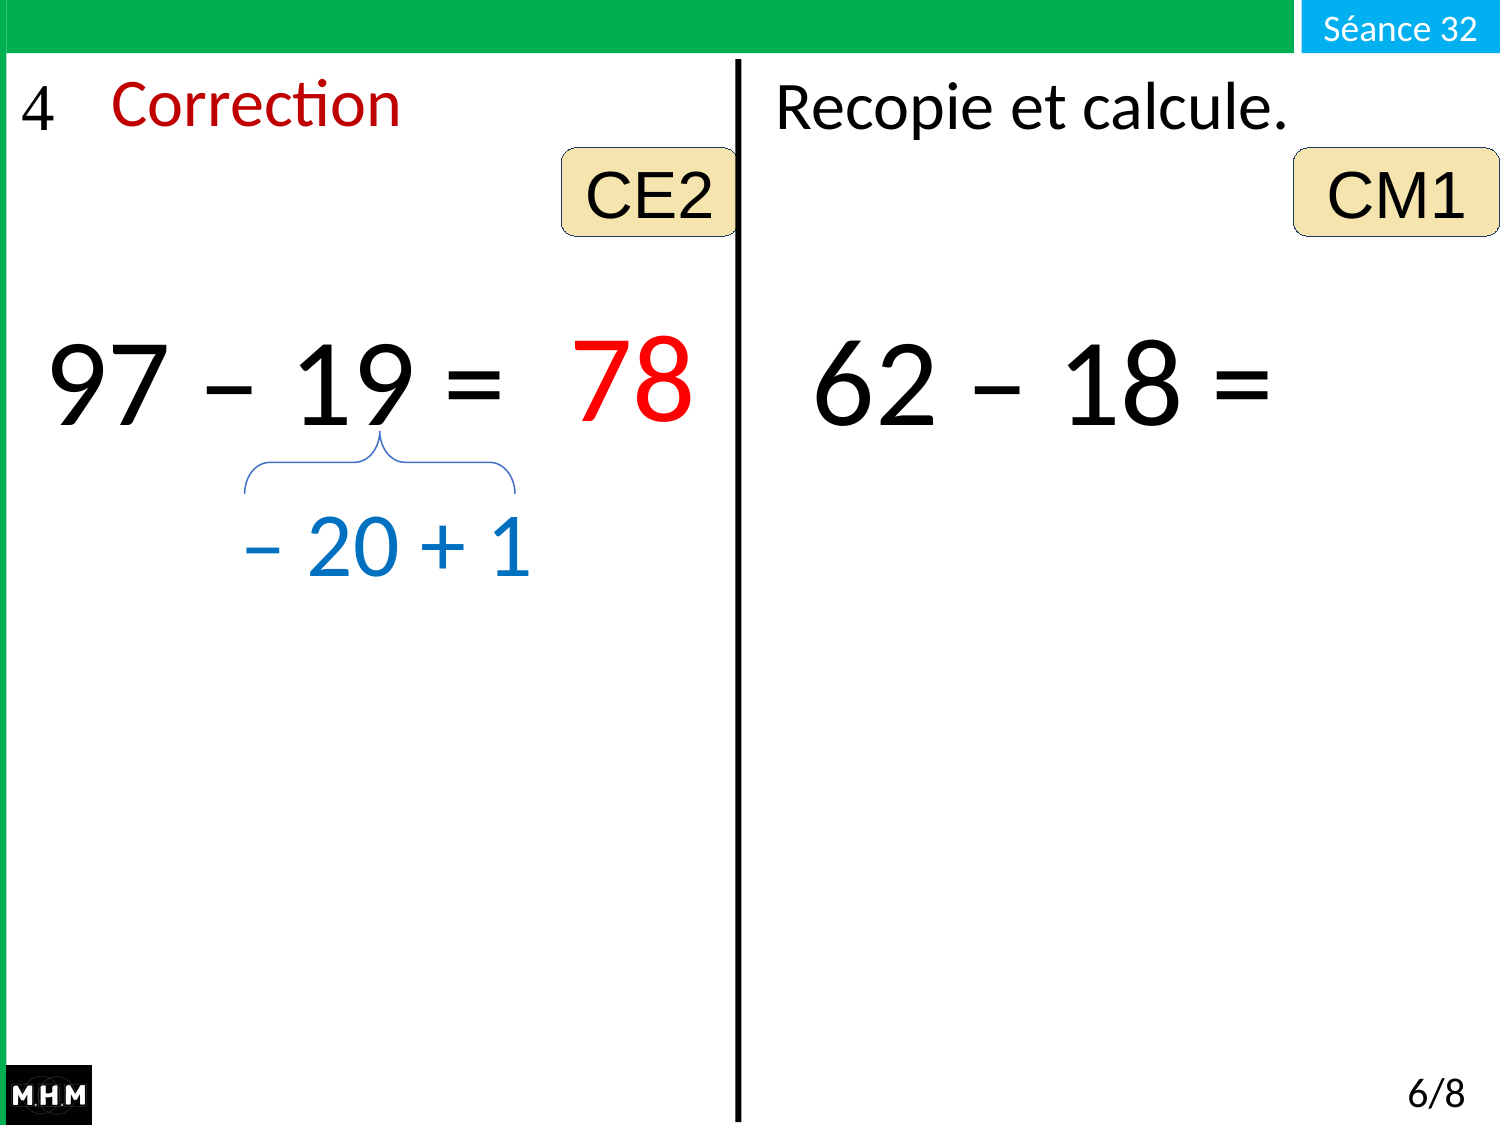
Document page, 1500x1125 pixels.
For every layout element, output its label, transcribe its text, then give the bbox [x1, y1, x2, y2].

title Correction [96, 60, 738, 149]
text_box 78 [522, 288, 738, 454]
text_box 78 [739, 288, 743, 454]
picture [6, 1065, 92, 1125]
text_box CM1 [1293, 147, 1500, 237]
list 6/8 [1373, 1064, 1500, 1125]
text_box [243, 430, 516, 494]
text_box – 20 + 1 [225, 477, 552, 602]
text_box CE2 [561, 147, 738, 237]
text_box 97 – 19 = [29, 293, 537, 458]
text_box Recopie et calcule. [760, 62, 1360, 152]
text_box 62 – 18 = [797, 292, 1377, 458]
title Correction [739, 60, 1391, 149]
